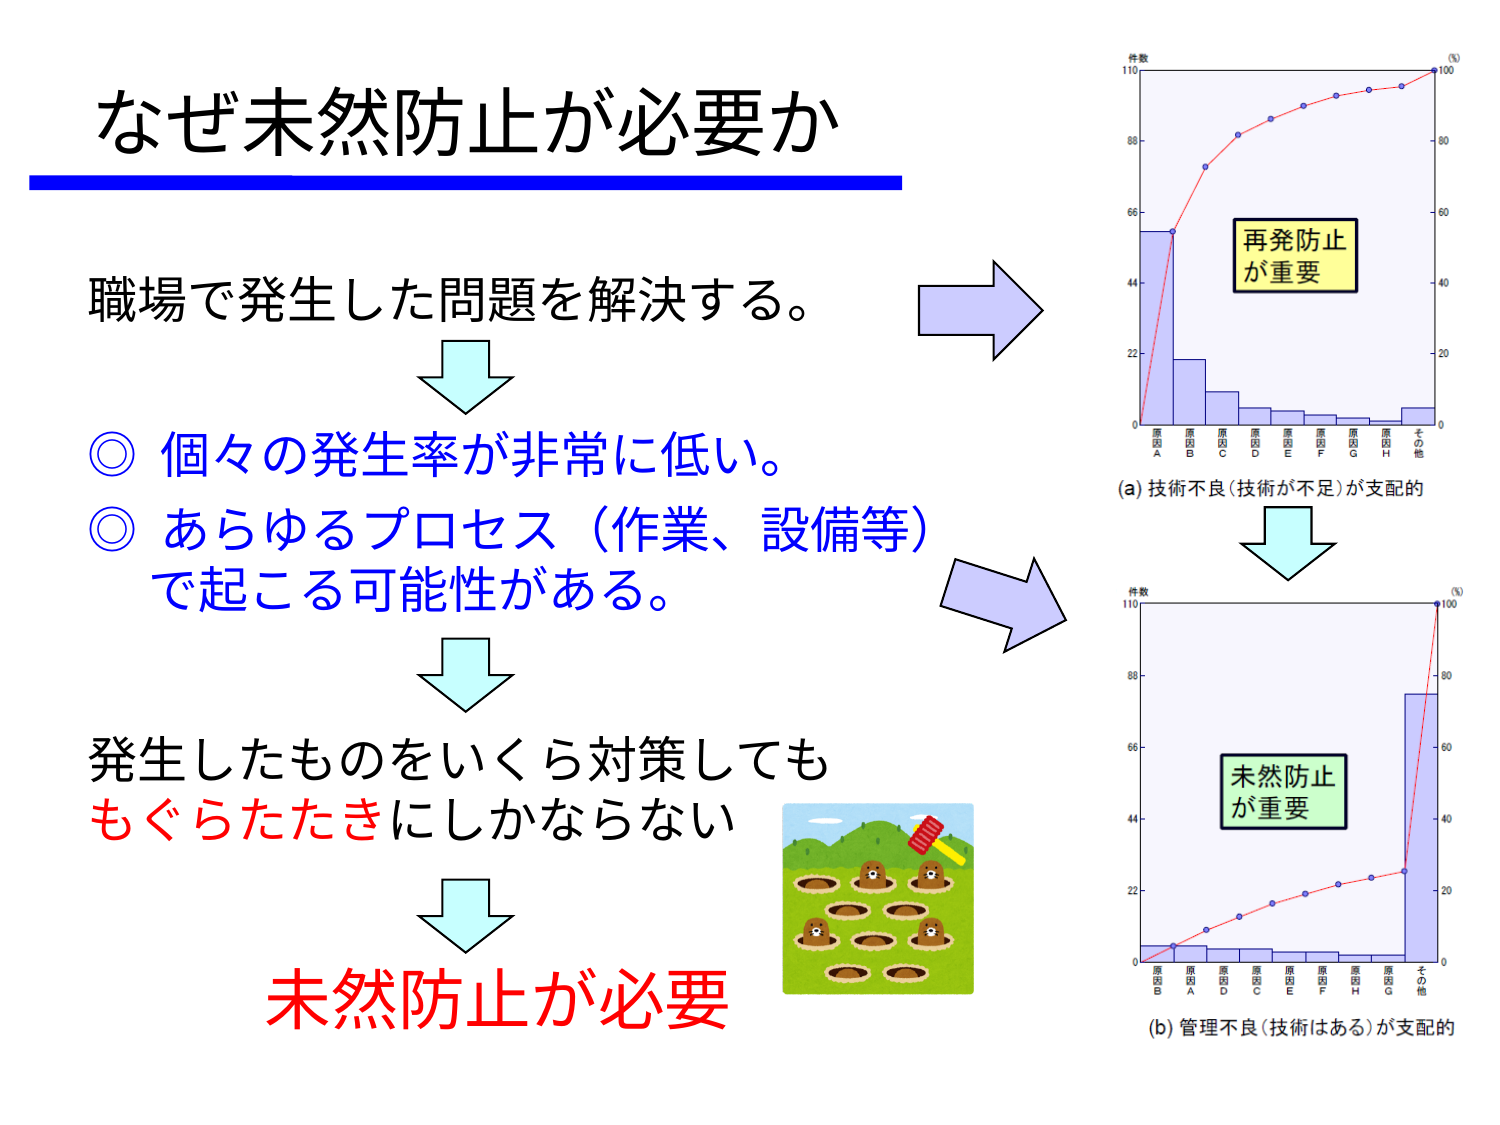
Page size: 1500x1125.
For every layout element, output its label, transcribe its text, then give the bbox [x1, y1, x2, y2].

text_box 職場で発生した問題を解決する。 [72, 261, 919, 337]
picture [1116, 573, 1473, 1044]
text_box ◎ あらゆるプロセス（作業、設備等） で起こる可能性がある。 [72, 491, 1001, 627]
text_box 発生したものをいくら対策しても もぐらたたきにしかならない [72, 720, 1043, 856]
text_box 未然防止が必要 [249, 950, 747, 1045]
text_box [418, 340, 513, 414]
text_box [1241, 508, 1335, 573]
text_box [919, 261, 1043, 360]
text_box なぜ未然防止が必要か [31, 67, 902, 173]
text_box [418, 879, 513, 953]
text_box ◎ 個々の発生率が非常に低い。 [72, 416, 1001, 491]
picture [780, 801, 976, 997]
picture [1111, 43, 1465, 508]
text_box [940, 558, 1066, 652]
text_box [418, 638, 513, 712]
